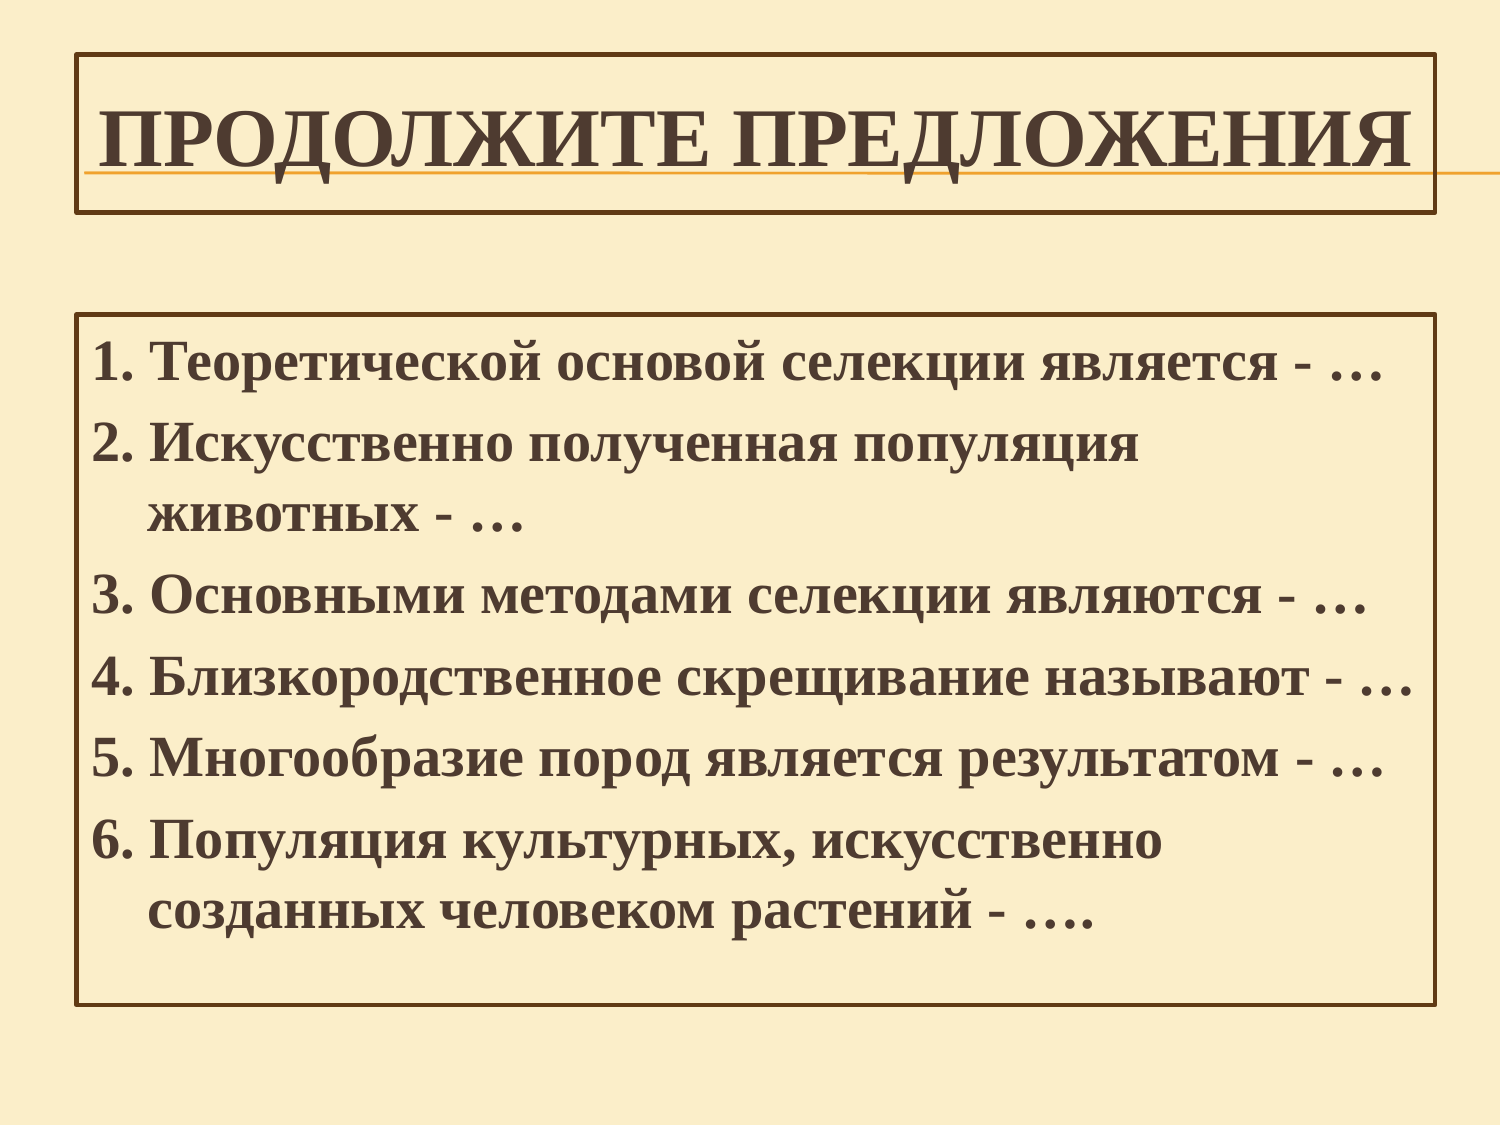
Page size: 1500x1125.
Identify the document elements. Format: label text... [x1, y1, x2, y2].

title Продолжите предложения [76, 54, 1436, 213]
list 1. Теоретической основой селекции является - … 2. Искусственно полученная популяция животных - … 3. Основными методами селекции являются - … 4. Близкородственное скрещивание называют - … 5. Многообразие пород является результатом - … 6. Популяция культурных, искусственно созданных человеком растений - …. [76, 314, 1436, 1005]
